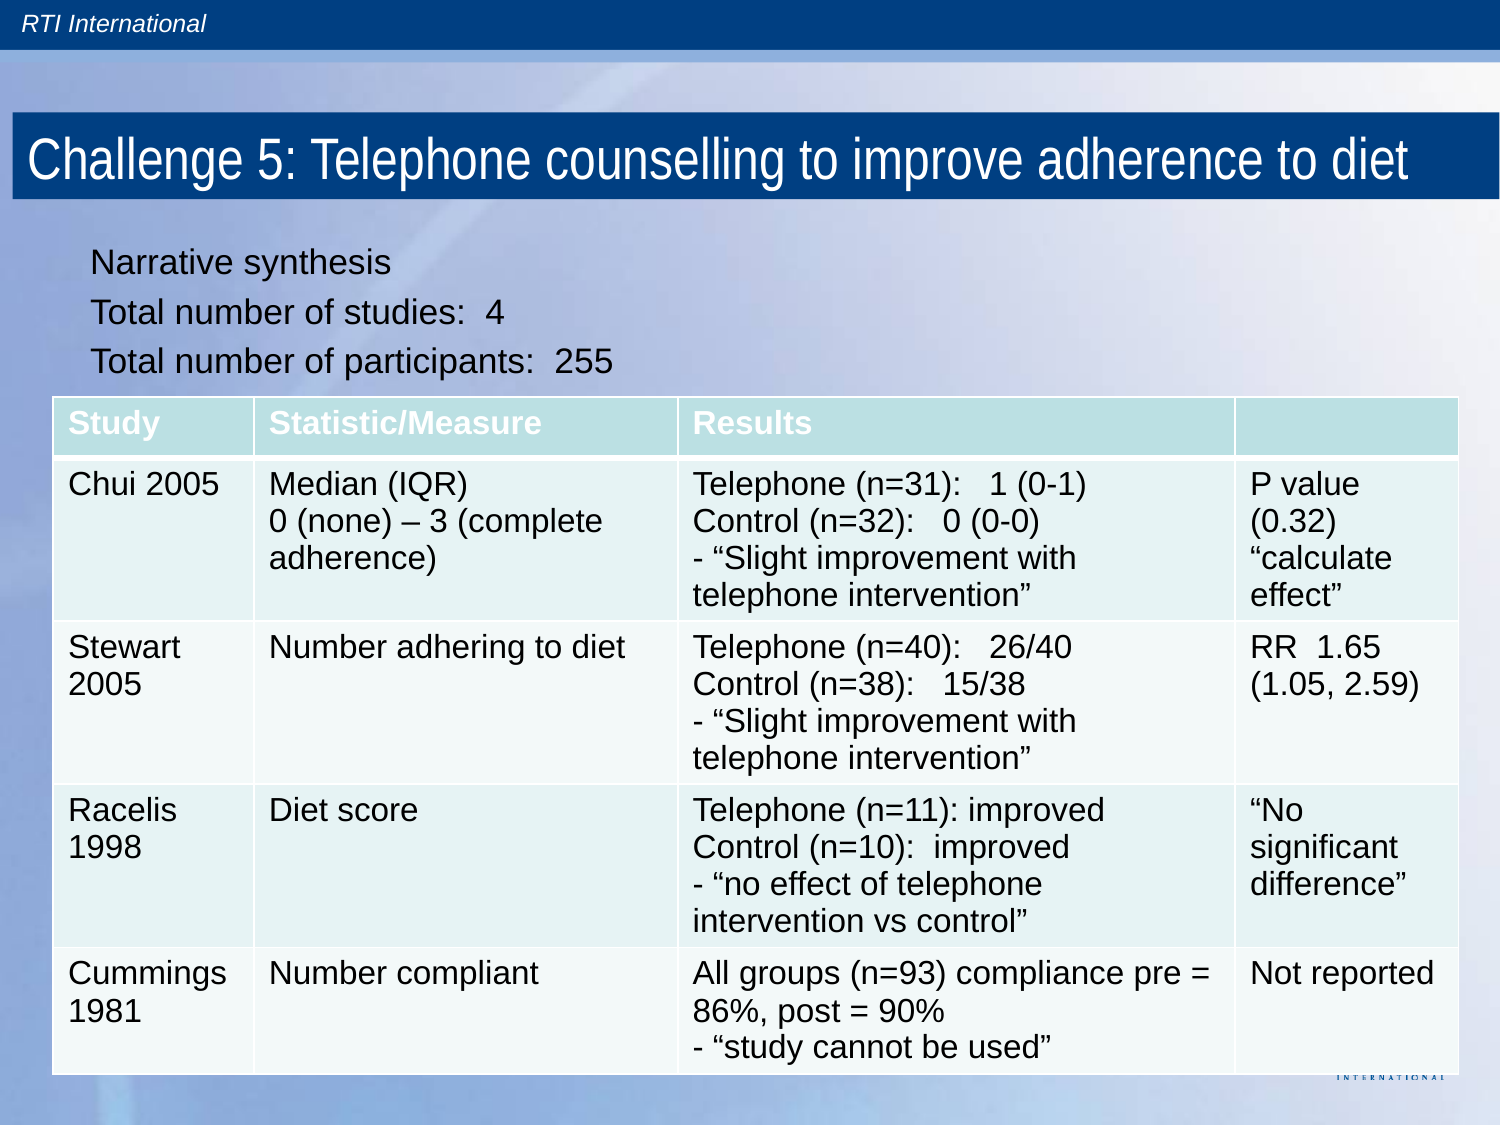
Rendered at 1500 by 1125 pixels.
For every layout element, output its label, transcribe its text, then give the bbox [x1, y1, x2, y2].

table_cell Telephone (n=31): 1 (0-1) Control (n=32): 0 (0-0) - “Slight improvement with telephone intervention” [679, 461, 1234, 620]
table_cell Stewart 2005 [54, 622, 253, 783]
table_cell Cummings 1981 [54, 948, 253, 1073]
table_cell Number adhering to diet [255, 622, 677, 783]
list Narrative synthesis Total number of studies: 4 Total number of participants: 255 [74, 231, 1426, 391]
table_cell Not reported [1236, 948, 1458, 1073]
table_cell RR 1.65 (1.05, 2.59) [1236, 622, 1458, 783]
table_header Results [679, 398, 1234, 455]
table_header [1236, 398, 1458, 455]
table_cell P value (0.32) “calculate effect” [1236, 461, 1458, 620]
table_cell “No significant difference” [1236, 785, 1458, 947]
table_cell Telephone (n=11): improved Control (n=10): improved - “no effect of telephone intervention vs control” [679, 785, 1234, 947]
picture [0, 63, 1500, 1125]
table_cell Chui 2005 [54, 461, 253, 620]
table_cell Racelis 1998 [54, 785, 253, 947]
table_cell Diet score [255, 785, 677, 947]
table_cell Median (IQR) 0 (none) – 3 (complete adherence) [255, 461, 677, 620]
table_header Statistic/Measure [255, 398, 677, 455]
table_cell Telephone (n=40): 26/40 Control (n=38): 15/38 - “Slight improvement with telephone intervention” [679, 622, 1234, 783]
table_header Study [54, 398, 253, 455]
table_cell Number compliant [255, 948, 677, 1073]
title Challenge 5: Telephone counselling to improve adherence to diet [12, 111, 1500, 200]
table_cell All groups (n=93) compliance pre = 86%, post = 90% - “study cannot be used” [679, 948, 1234, 1073]
